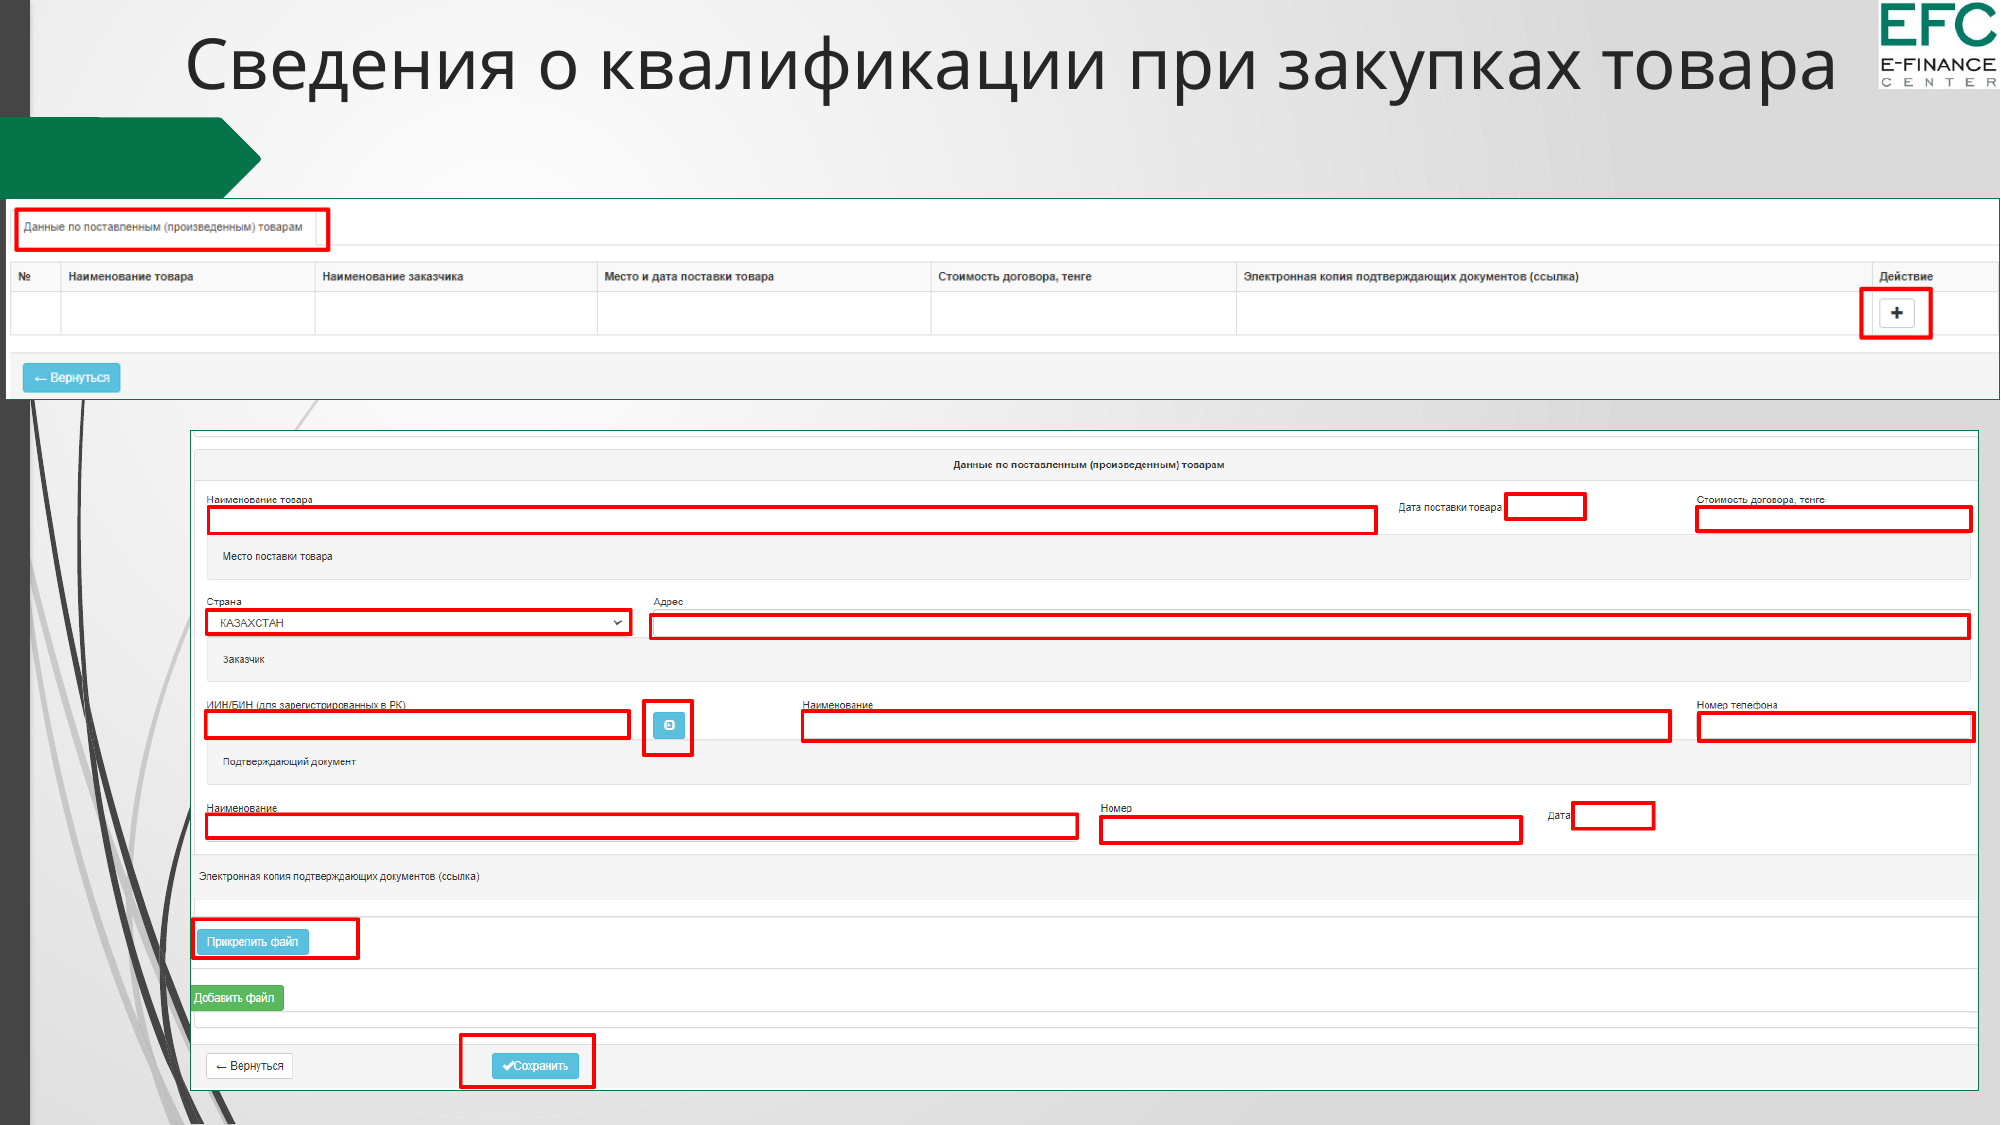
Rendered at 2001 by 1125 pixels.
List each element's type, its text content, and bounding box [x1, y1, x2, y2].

text_box Сведения о квалификации при закупках товара [169, 11, 1895, 121]
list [4, 198, 2000, 400]
picture [1878, 0, 2001, 90]
picture [189, 430, 1980, 1091]
